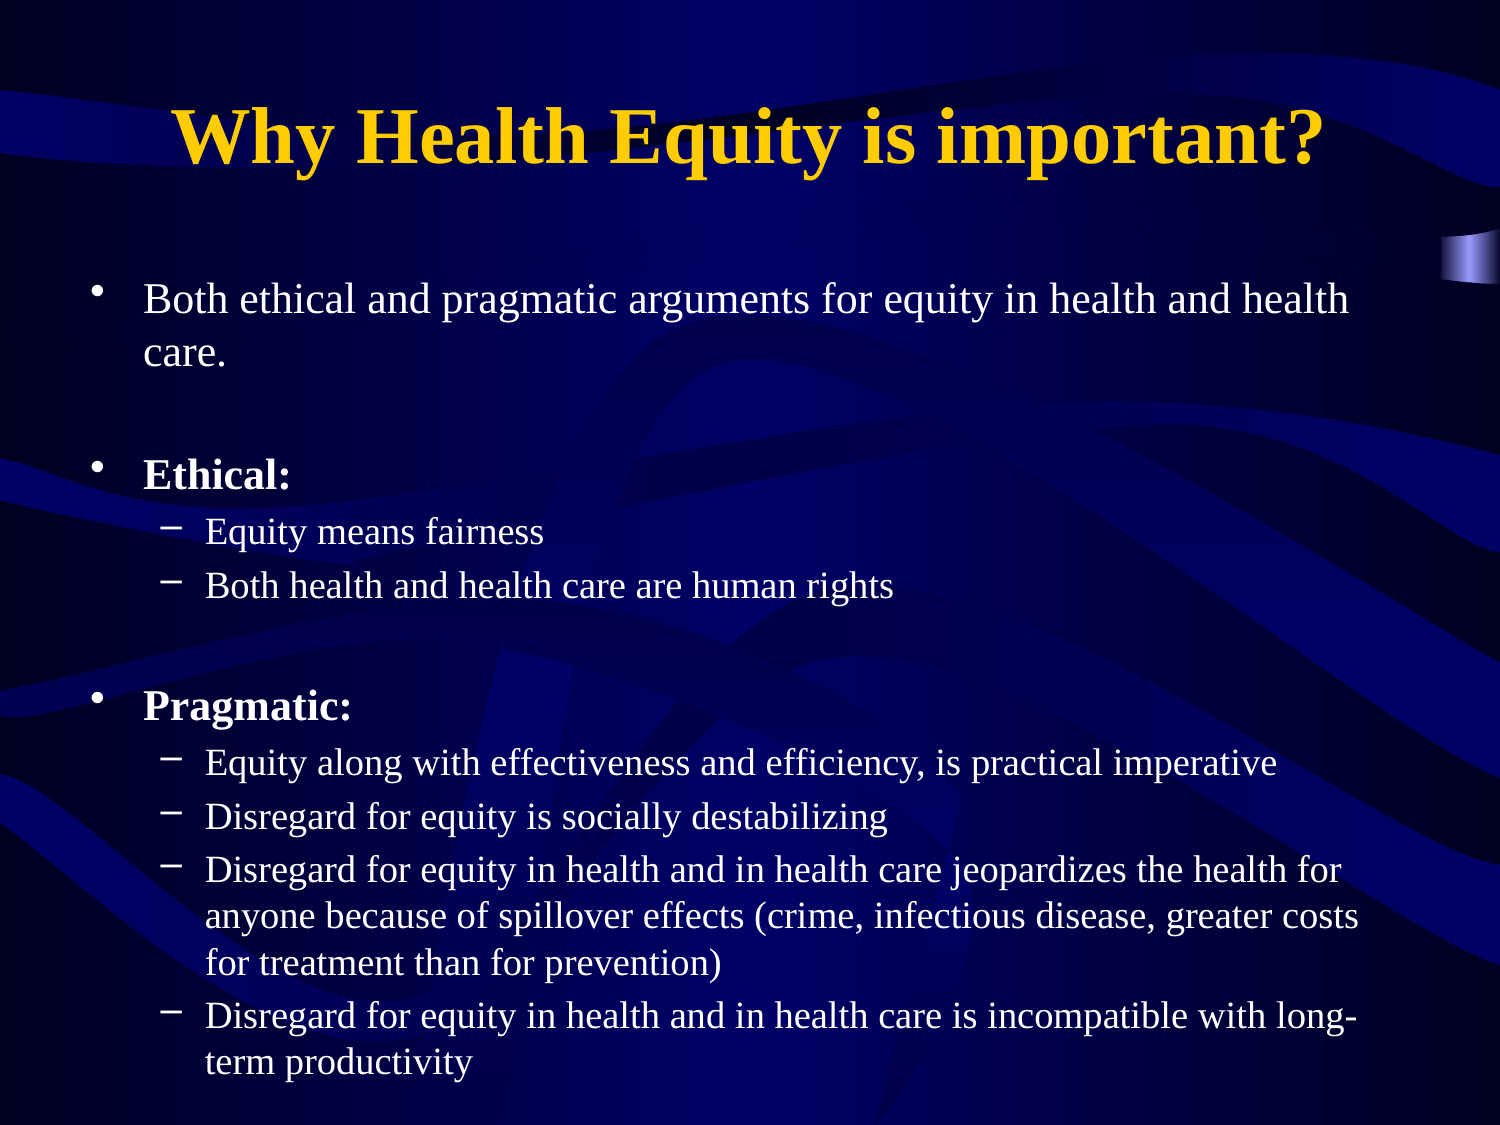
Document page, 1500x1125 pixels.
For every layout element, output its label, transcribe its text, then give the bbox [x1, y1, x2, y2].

list Both ethical and pragmatic arguments for equity in health and health care. Ethical: Equity means fairness Both health and health care are human rights Pragmatic: Equity along with effectiveness and efficiency, is practical imperative Disregard for equity is socially destabilizing Disregard for equity in health and in health care jeopardizes the health for anyone because of spillover effects (crime, infectious disease, greater costs for treatment than for prevention) Disregard for equity in health and in health care is incompatible with long-term productivity [74, 262, 1426, 1101]
title Why Health Equity is important? [112, 37, 1388, 226]
